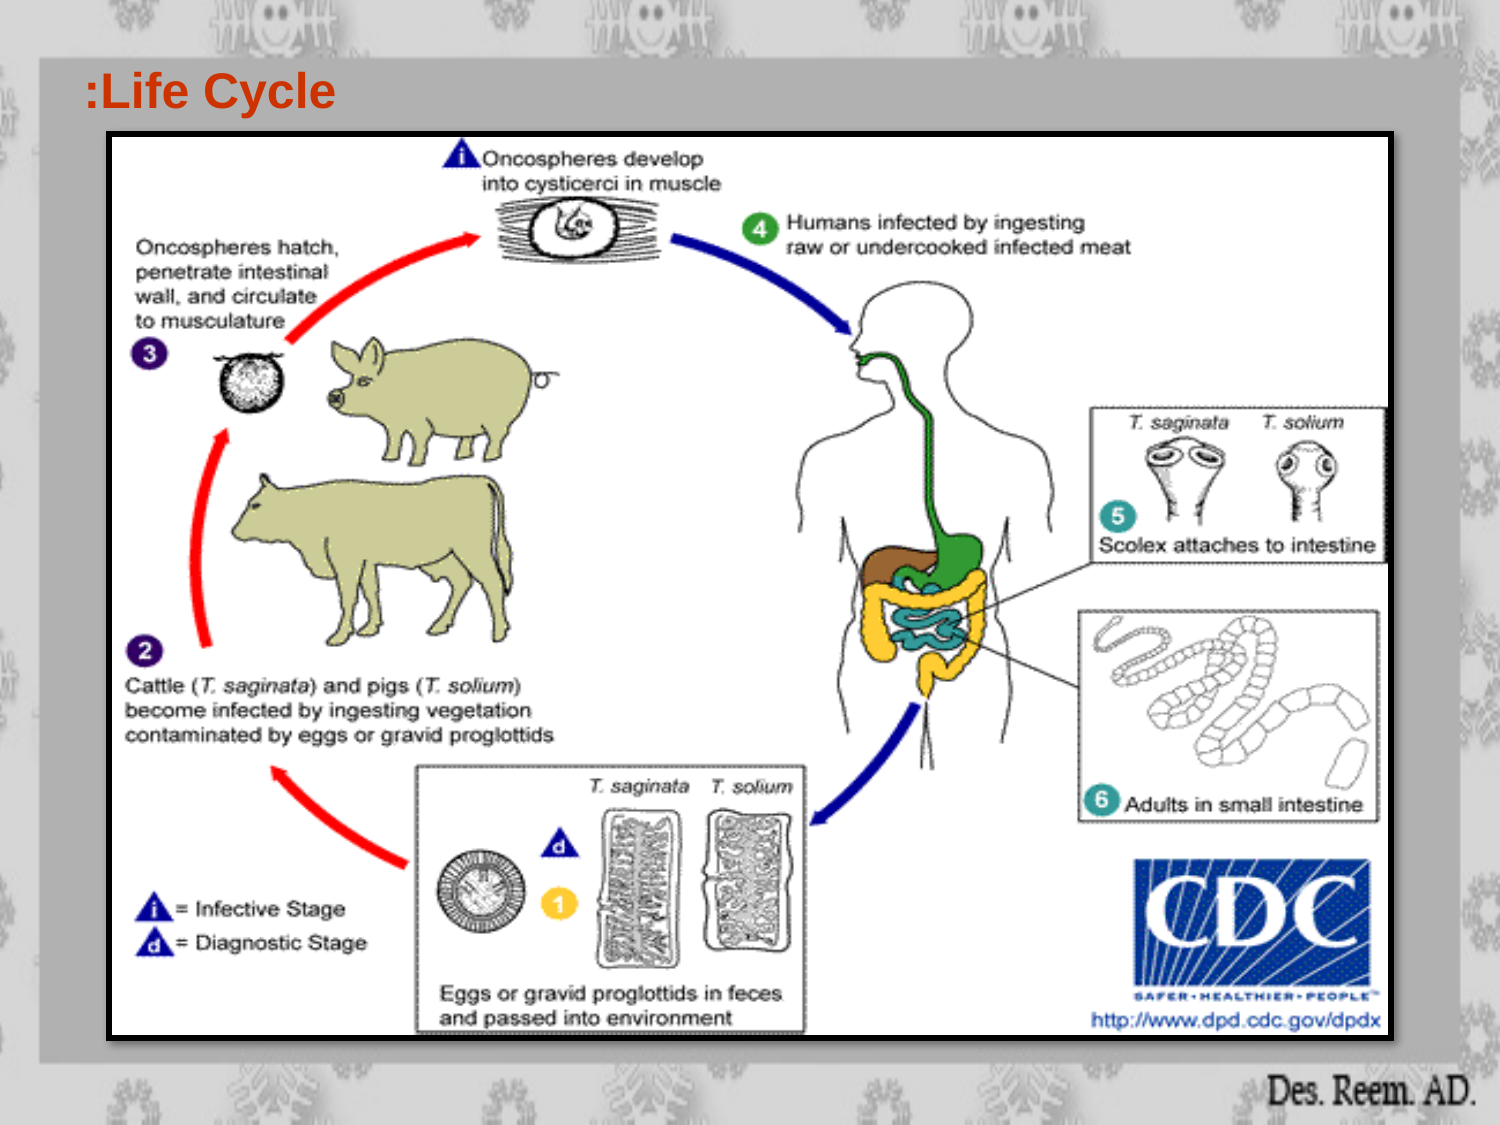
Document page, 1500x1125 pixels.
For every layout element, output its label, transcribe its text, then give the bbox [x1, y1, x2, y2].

picture [0, 0, 1500, 1125]
text_box Life Cycle: [0, 0, 352, 126]
